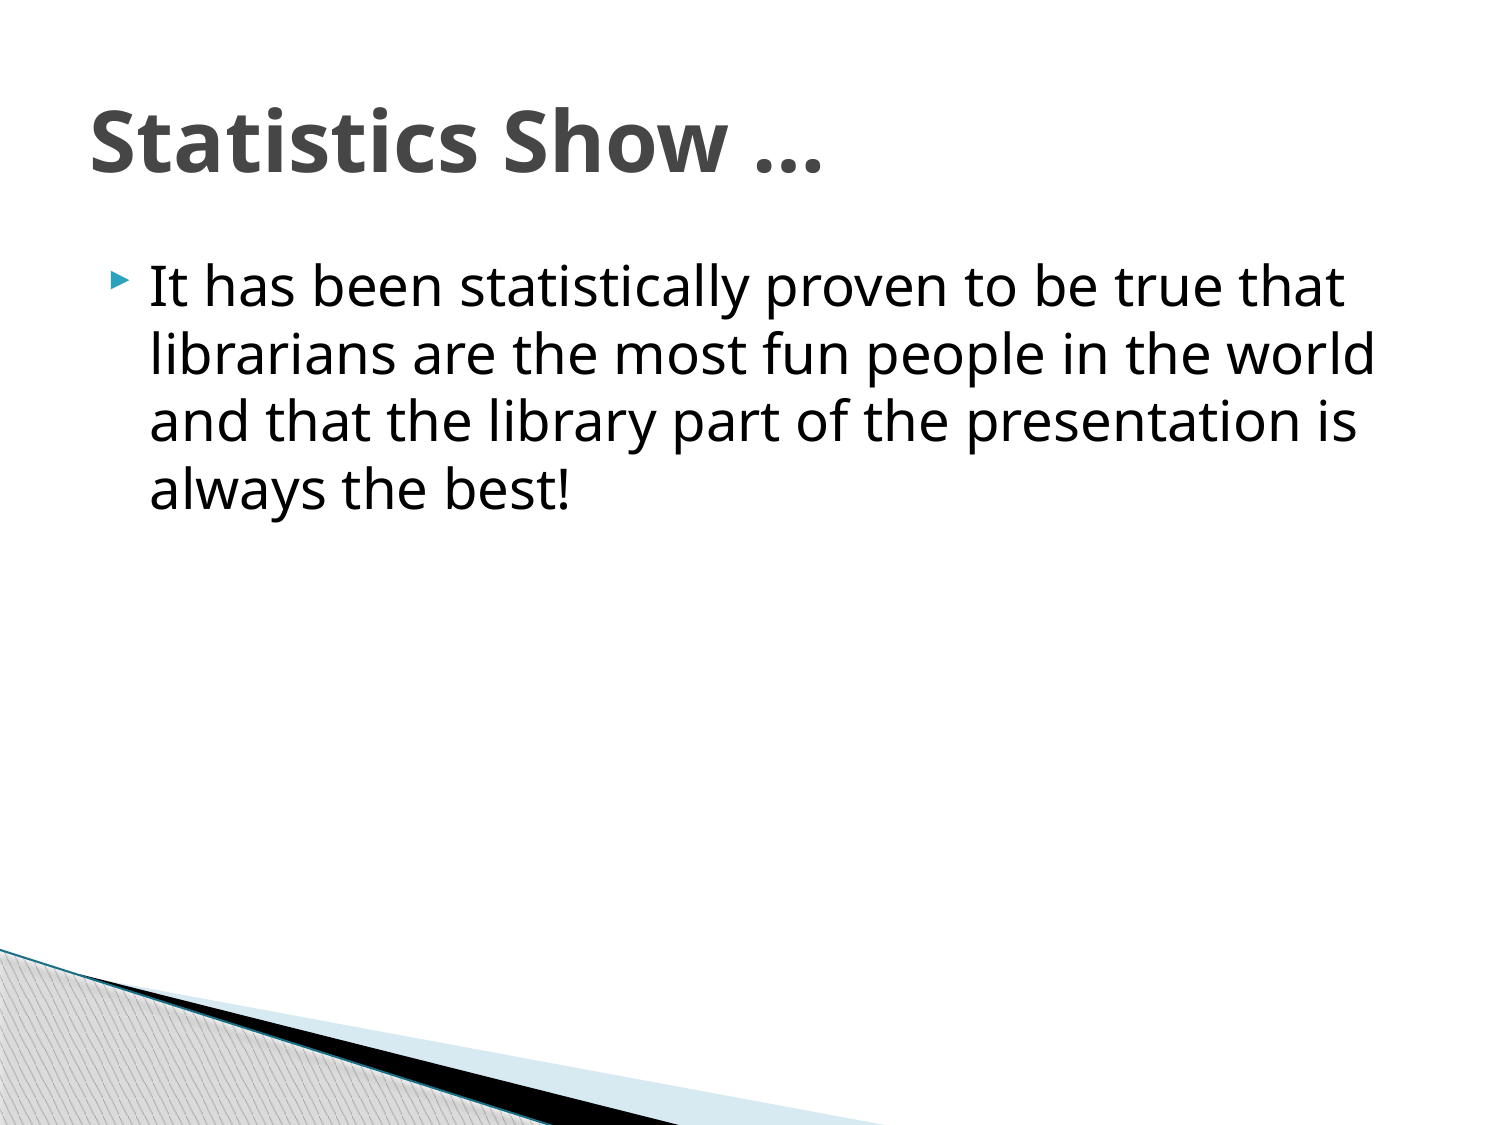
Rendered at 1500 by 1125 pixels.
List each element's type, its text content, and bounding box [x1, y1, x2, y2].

title Statistics Show … [75, 45, 1425, 233]
list It has been statistically proven to be true that librarians are the most fun people in the world and that the library part of the presentation is always the best! [75, 243, 1425, 986]
